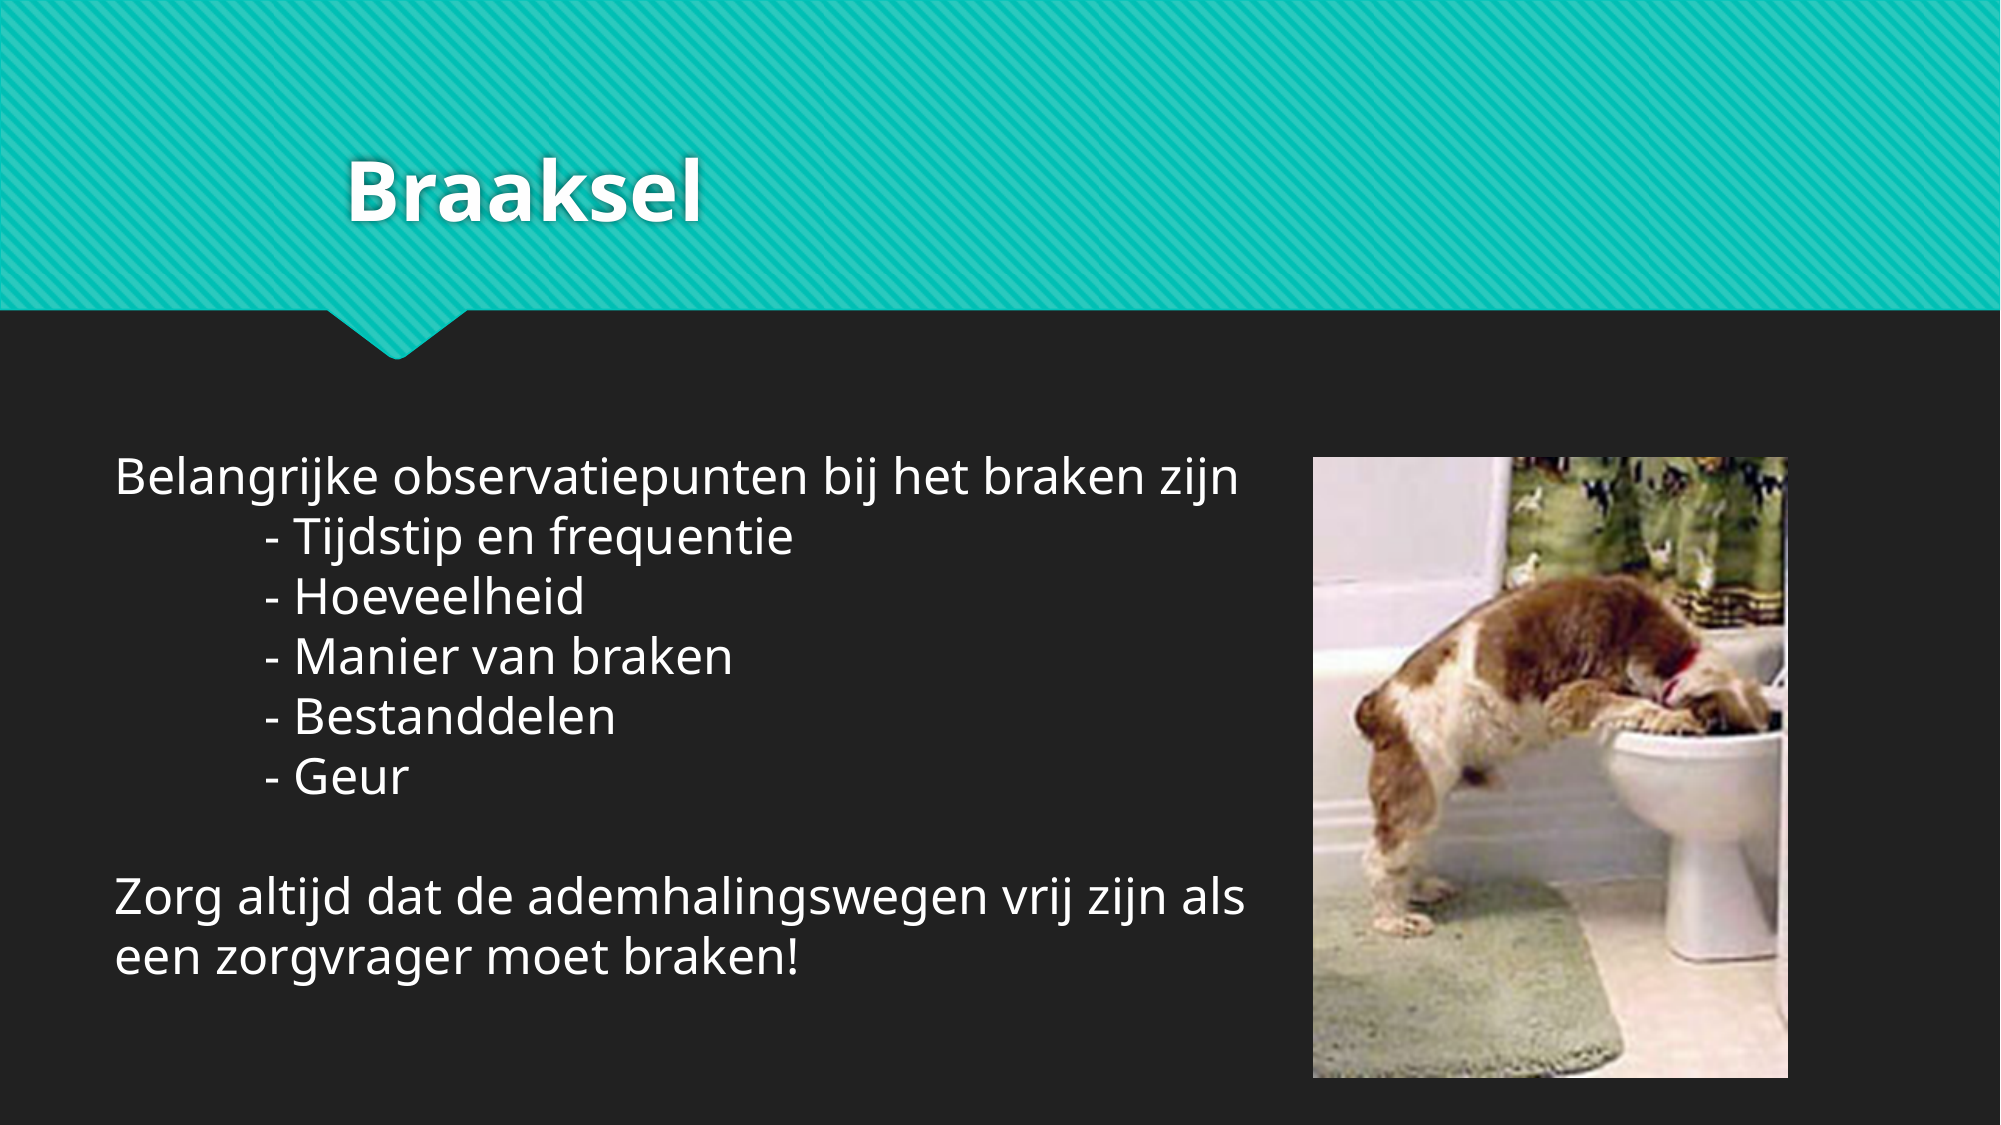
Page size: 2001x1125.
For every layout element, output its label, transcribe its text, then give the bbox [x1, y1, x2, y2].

title Braaksel [329, 51, 1598, 247]
picture [1313, 457, 1789, 1078]
text_box Belangrijke observatiepunten bij het braken zijn - Tijdstip en frequentie - Hoeveelheid - Manier van braken - Bestanddelen - Geur Zorg altijd dat de ademhalingswegen vrij zijn als een zorgvrager moet braken! [100, 437, 1284, 992]
